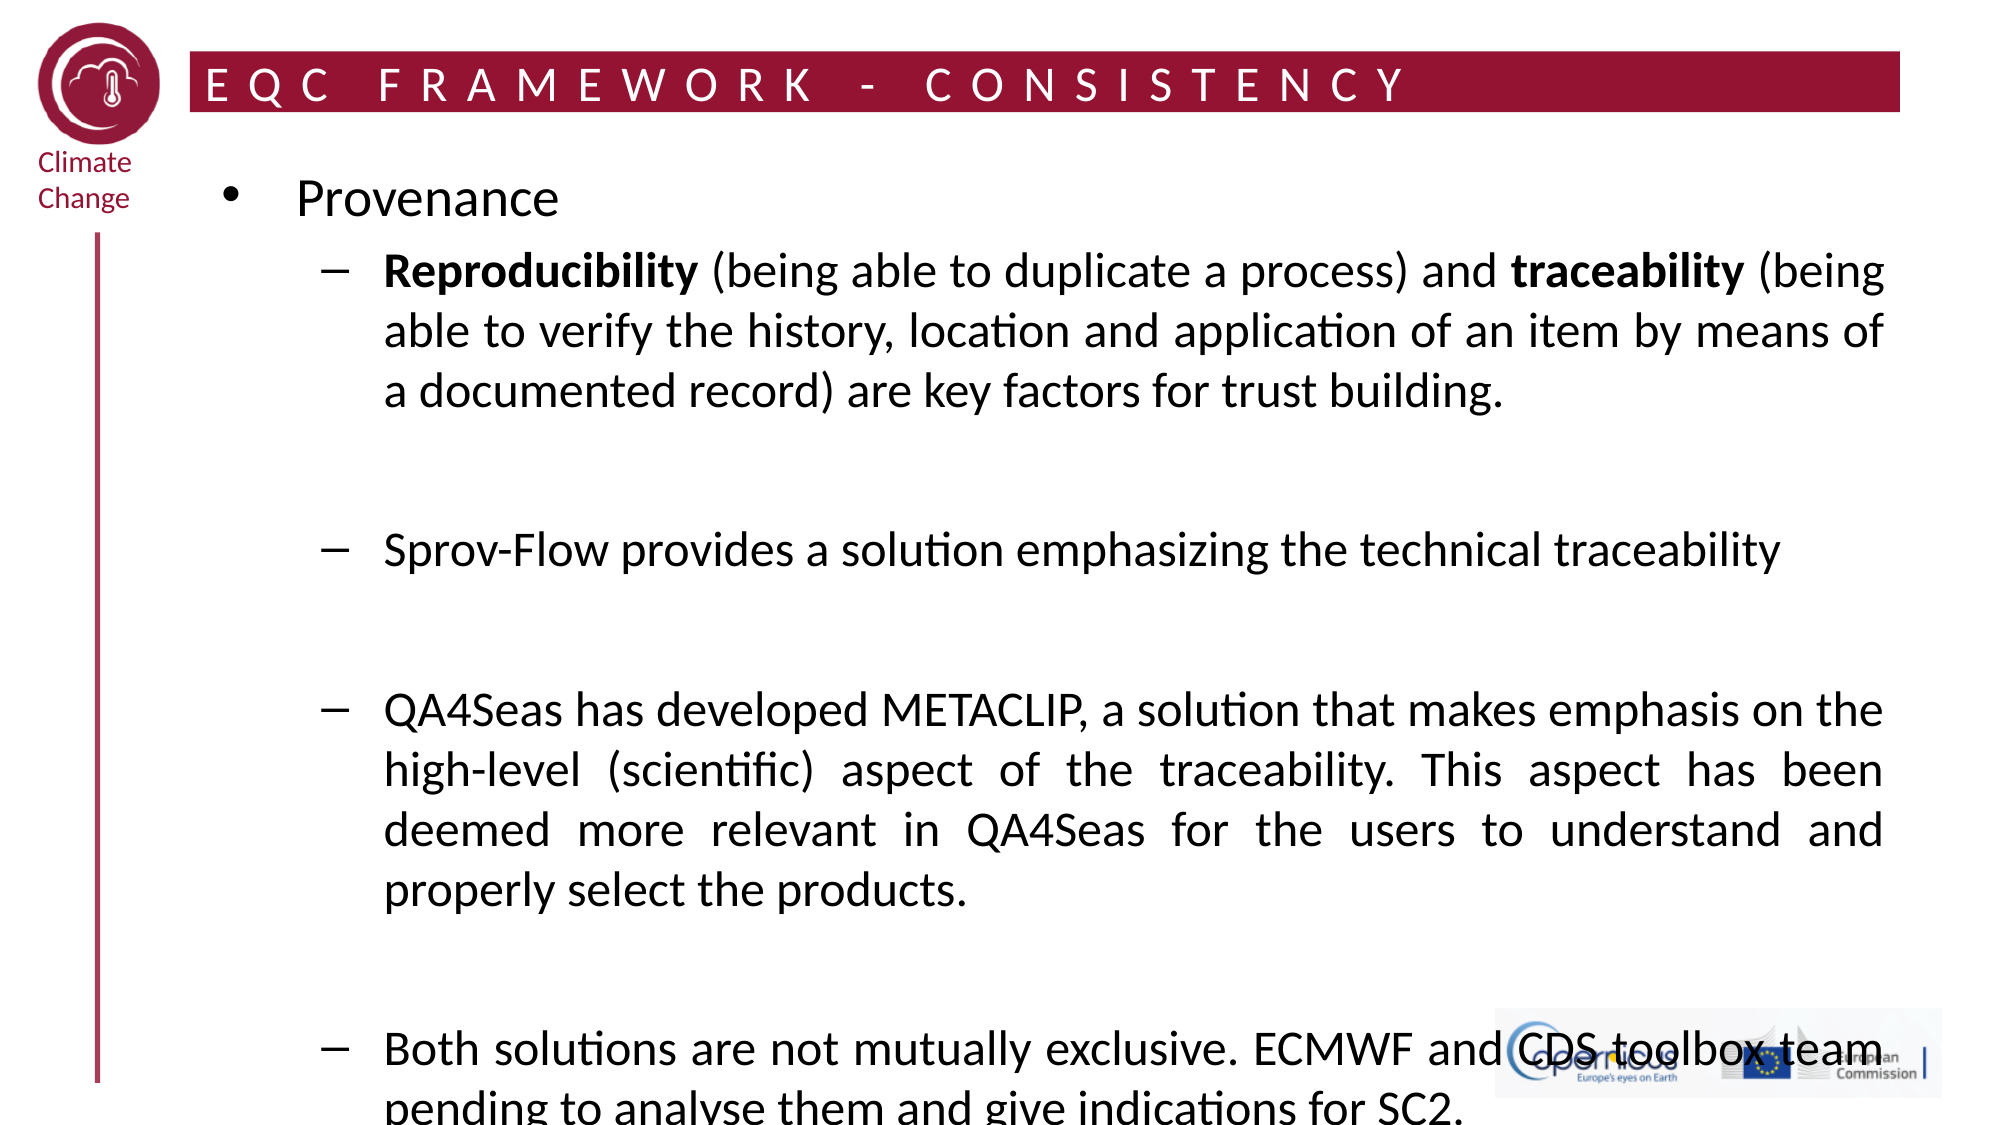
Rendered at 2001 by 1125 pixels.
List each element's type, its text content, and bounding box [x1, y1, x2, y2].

picture [25, 4, 171, 155]
picture [1900, 1008, 1942, 1098]
title EQC FRAMEWORK - CONSISTENCY [189, 51, 1900, 113]
list Provenance Reproducibility (being able to duplicate a process) and traceability (being able to verify the history, location and application of an item by means of a documented record) are key factors for trust building. Sprov-Flow provides a solution emphasizing the technical traceability QA4Seas has developed METACLIP, a solution that makes emphasis on the high-level (scientific) aspect of the traceability. This aspect has been deemed more relevant in QA4Seas for the users to understand and properly select the products. Both solutions are not mutually exclusive. ECMWF and CDS toolbox team pending to analyse them and give indications for SC2. [206, 153, 1900, 1125]
